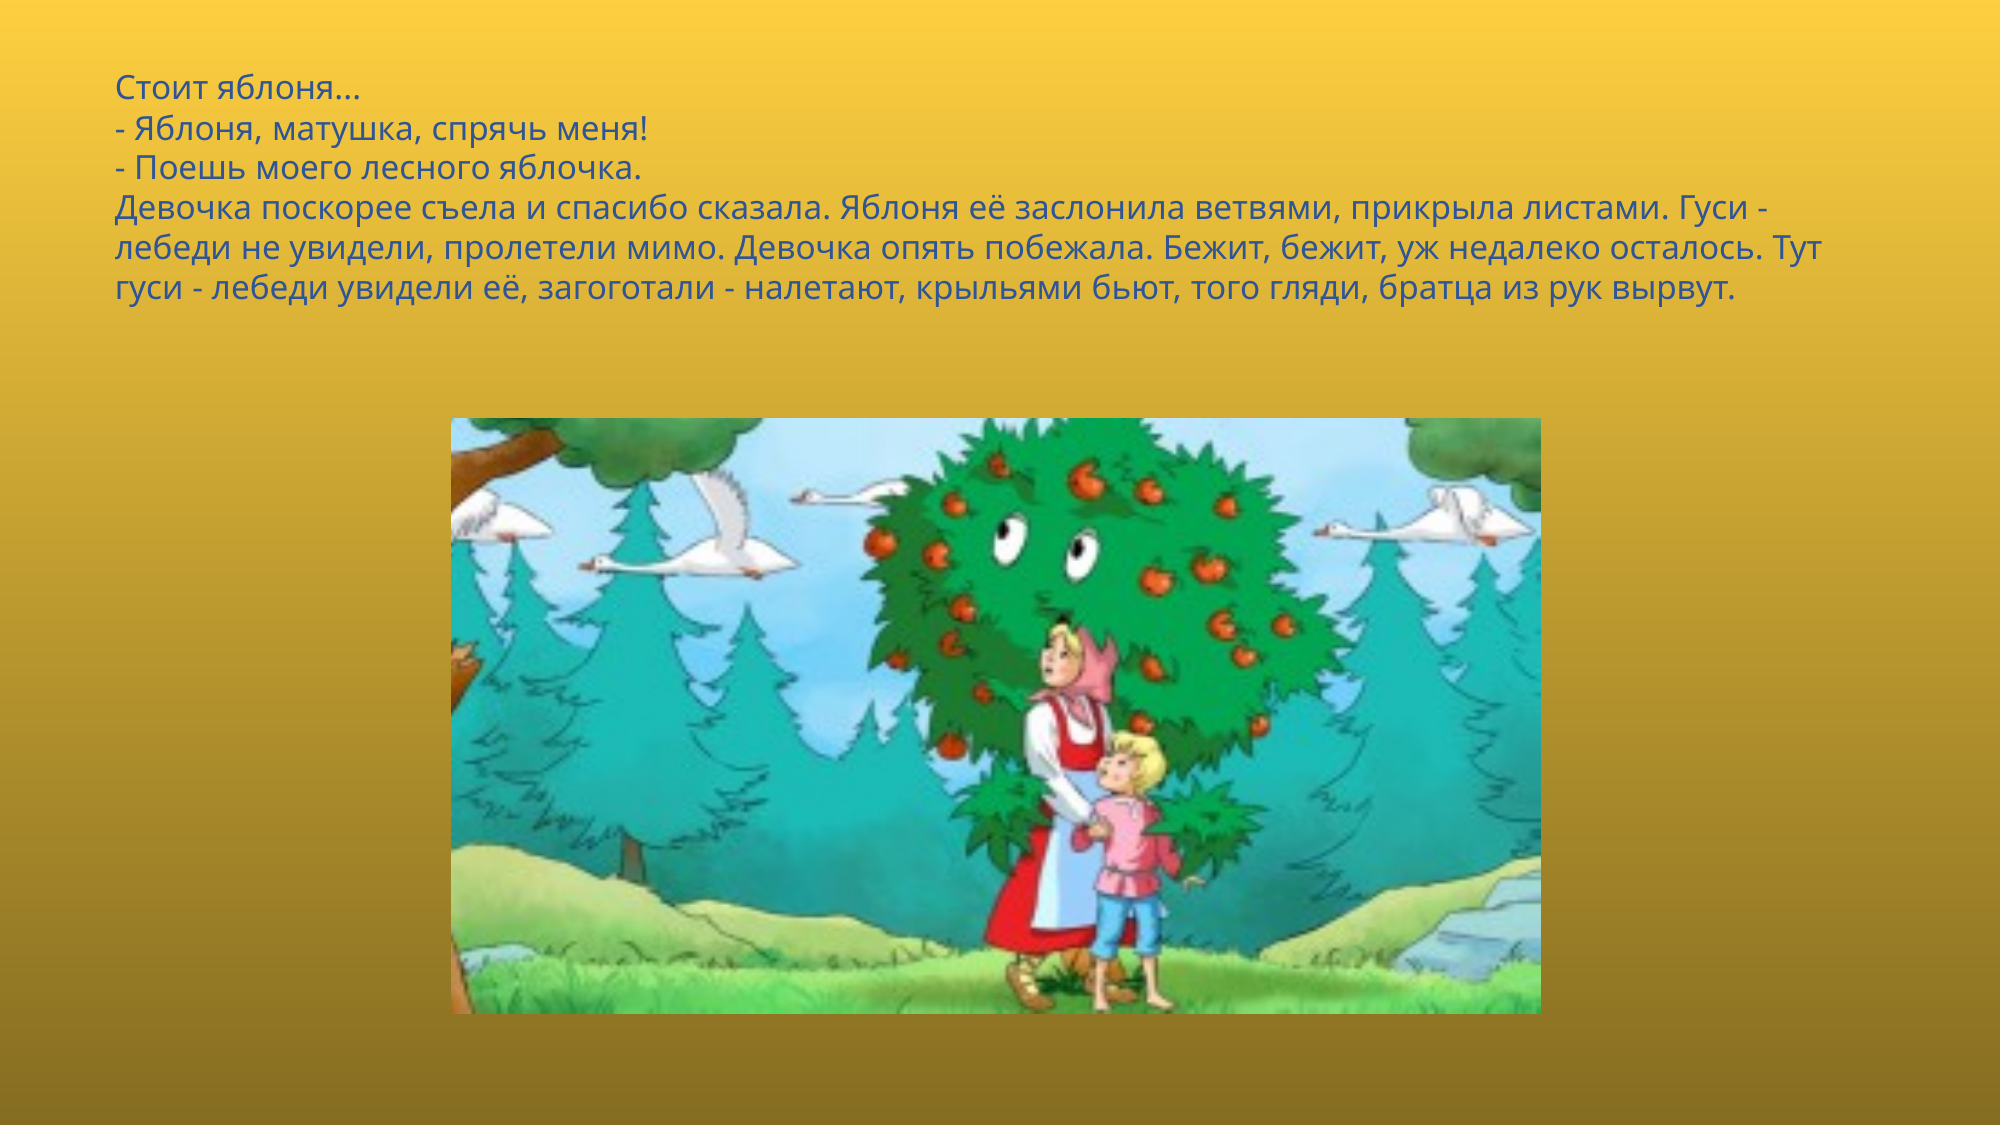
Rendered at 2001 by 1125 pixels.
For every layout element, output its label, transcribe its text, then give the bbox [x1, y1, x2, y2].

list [451, 418, 1541, 1014]
title Стоит яблоня... - Яблоня, матушка, спрячь меня! - Поешь моего лесного яблочка. Девочка поскорее съела и спасибо сказала. Яблоня её заслонила ветвями, прикрыла листами. Гуси - лебеди не увидели, пролетели мимо. Девочка опять побежала. Бежит, бежит, уж недалеко осталось. Тут гуси - лебеди увидели её, загоготали - налетают, крыльями бьют, того гляди, братца из рук вырвут. [99, 44, 1901, 329]
